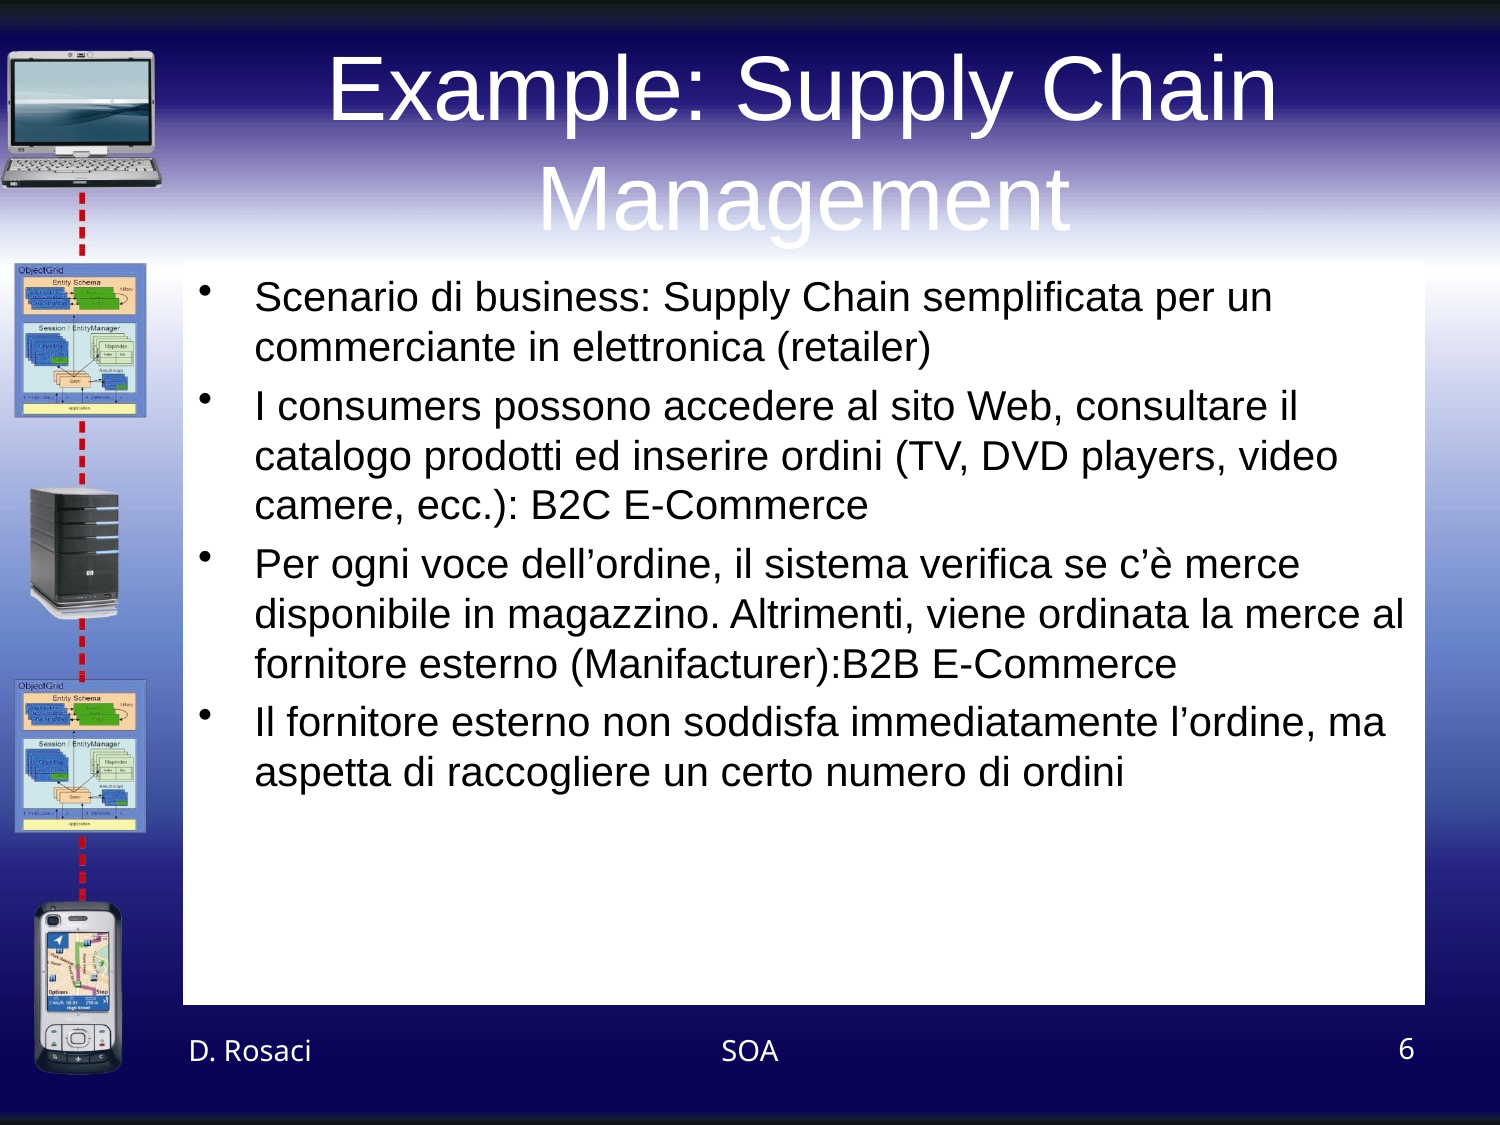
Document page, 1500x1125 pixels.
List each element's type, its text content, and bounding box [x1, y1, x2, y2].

slide_number D. Rosaci [74, 1024, 426, 1103]
footer SOA [512, 1024, 988, 1103]
picture [0, 0, 1500, 1125]
list Scenario di business: Supply Chain semplificata per un commerciante in elettronica (retailer) I consumers possono accedere al sito Web, consultare il catalogo prodotti ed inserire ordini (TV, DVD players, video camere, ecc.): B2C E-Commerce Per ogni voce dell’ordine, il sistema verifica se c’è merce disponibile in magazzino. Altrimenti, viene ordinata la merce al fornitore esterno (Manifacturer):B2B E-Commerce Il fornitore esterno non soddisfa immediatamente l’ordine, ma aspetta di raccogliere un certo numero di ordini [182, 262, 1426, 1006]
title Example: Supply Chain Management [182, 44, 1426, 233]
